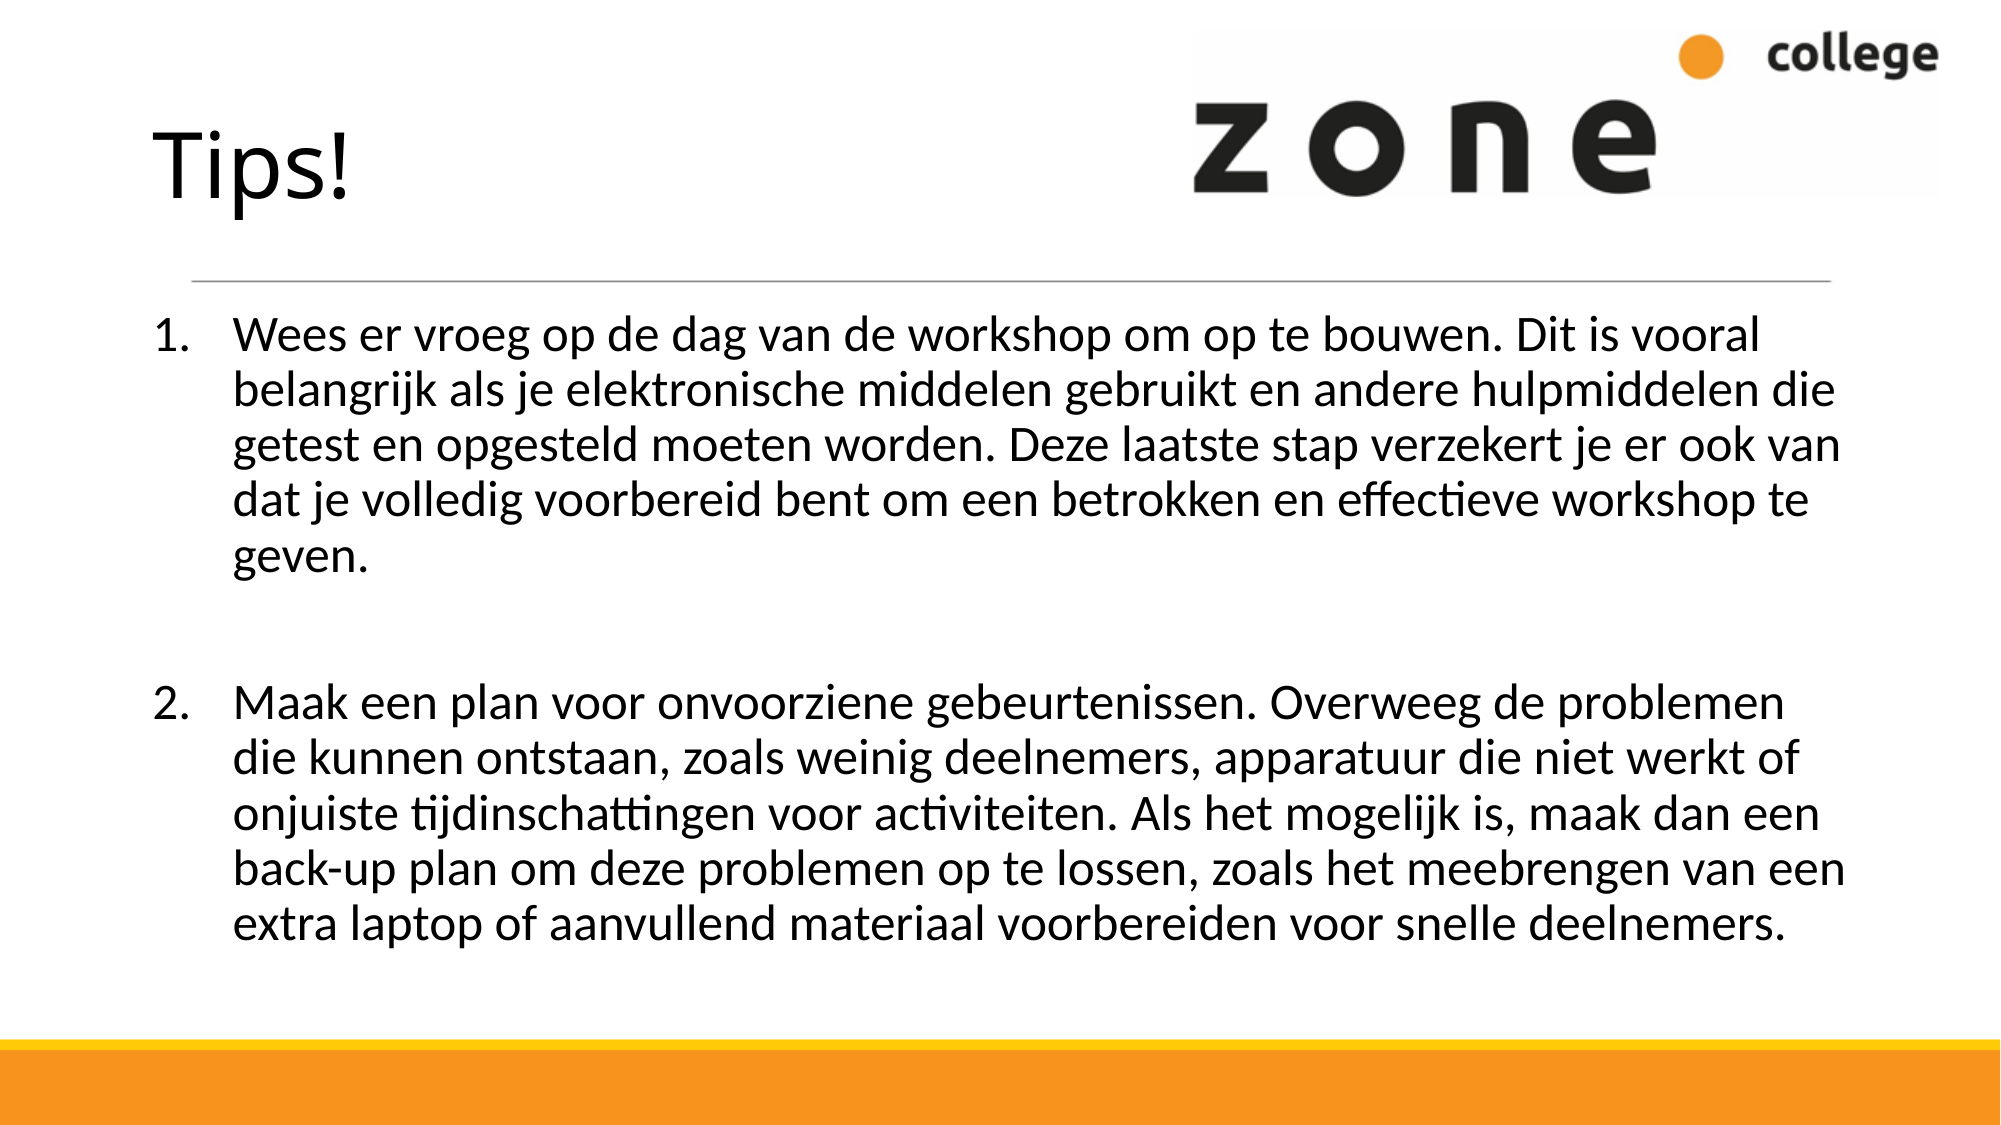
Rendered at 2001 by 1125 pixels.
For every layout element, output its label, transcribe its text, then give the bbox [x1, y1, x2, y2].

list Wees er vroeg op de dag van de workshop om op te bouwen. Dit is vooral belangrijk als je elektronische middelen gebruikt en andere hulpmiddelen die getest en opgesteld moeten worden. Deze laatste stap verzekert je er ook van dat je volledig voorbereid bent om een betrokken en effectieve workshop te geven. Maak een plan voor onvoorziene gebeurtenissen. Overweeg de problemen die kunnen ontstaan, zoals weinig deelnemers, apparatuur die niet werkt of onjuiste tijdinschattingen voor activiteiten. Als het mogelijk is, maak dan een back-up plan om deze problemen op te lossen, zoals het meebrengen van een extra laptop of aanvullend materiaal voorbereiden voor snelle deelnemers. [137, 299, 1863, 1014]
title Tips! [137, 59, 1863, 278]
picture [0, 0, 2001, 1125]
